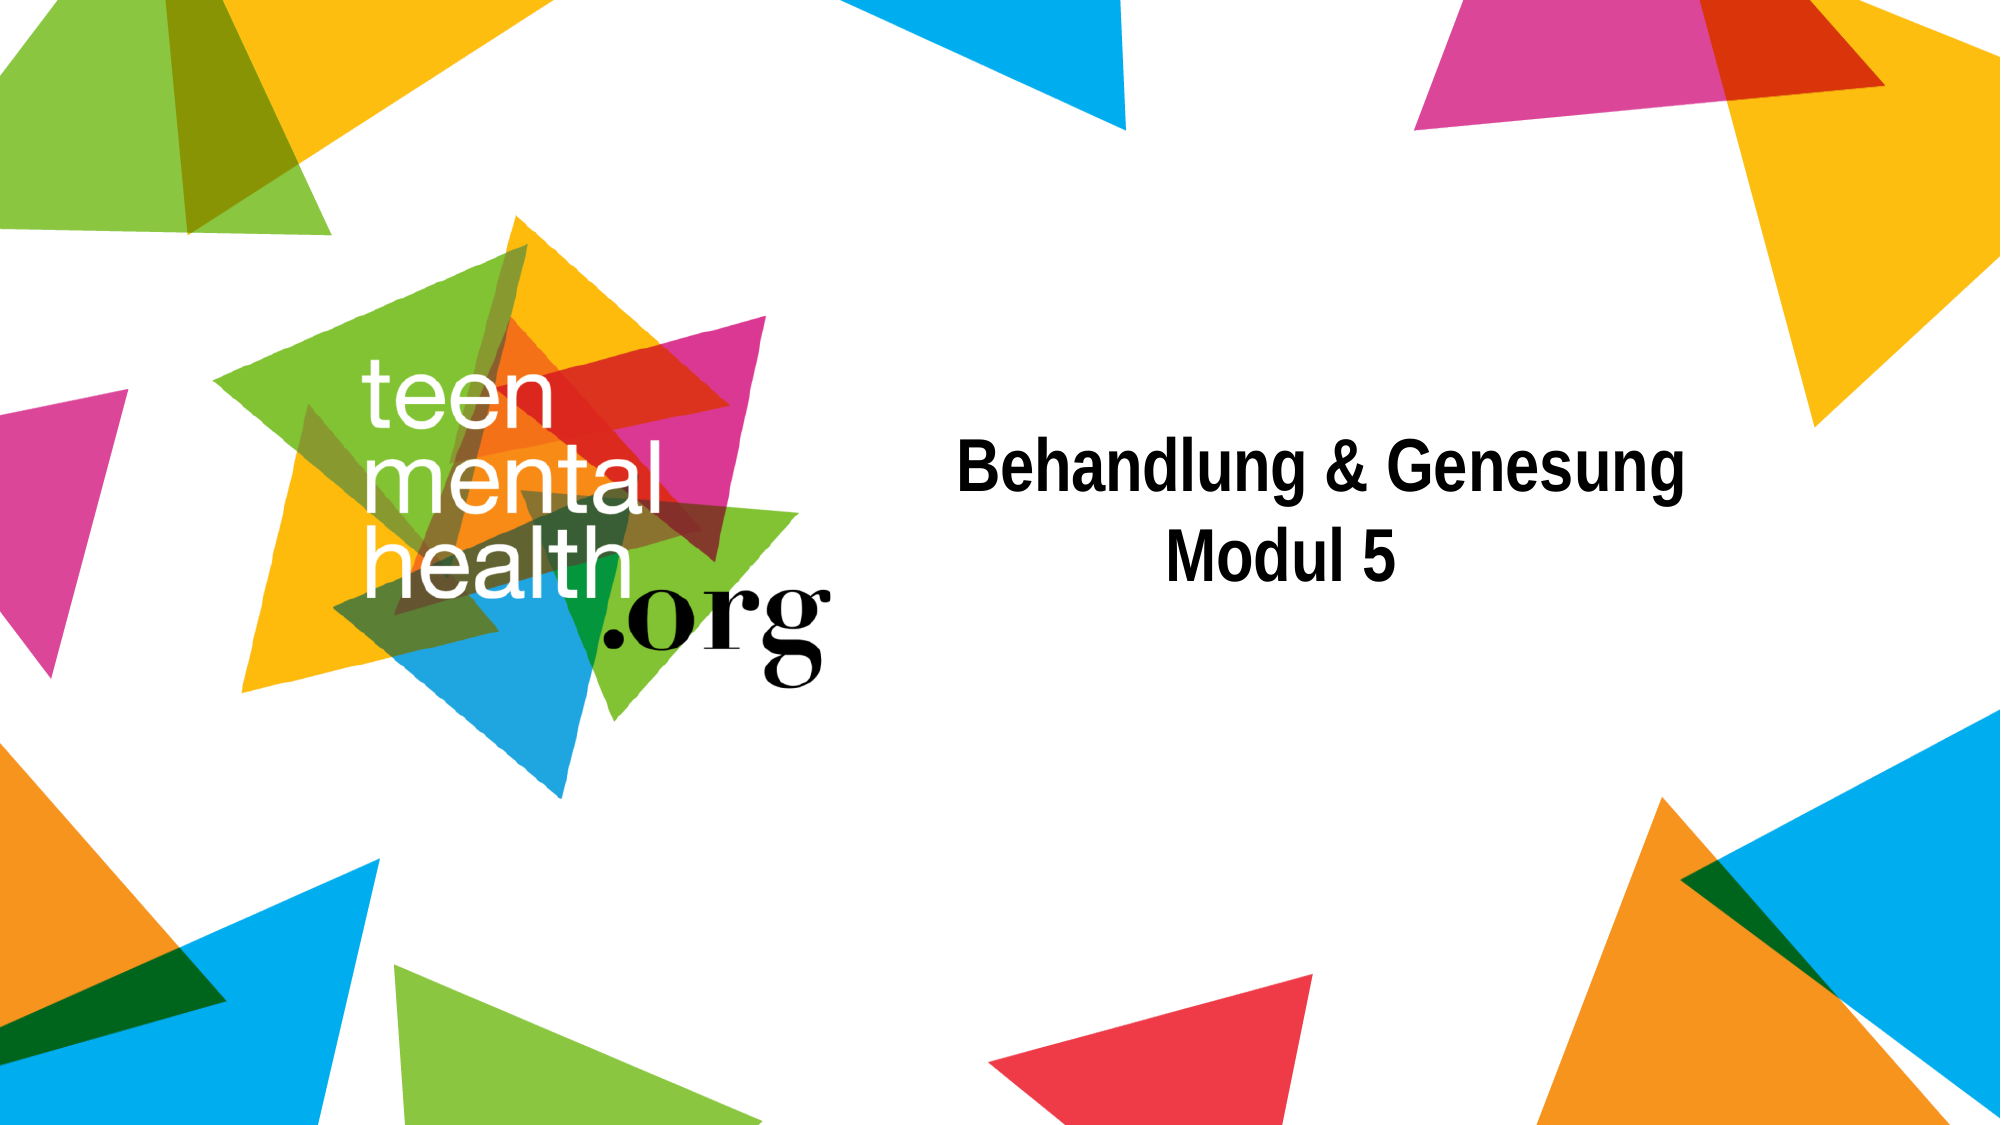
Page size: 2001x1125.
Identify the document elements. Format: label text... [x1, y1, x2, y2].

picture [0, 0, 2000, 1125]
title Behandlung & Genesung Modul 5 [954, 414, 1788, 605]
